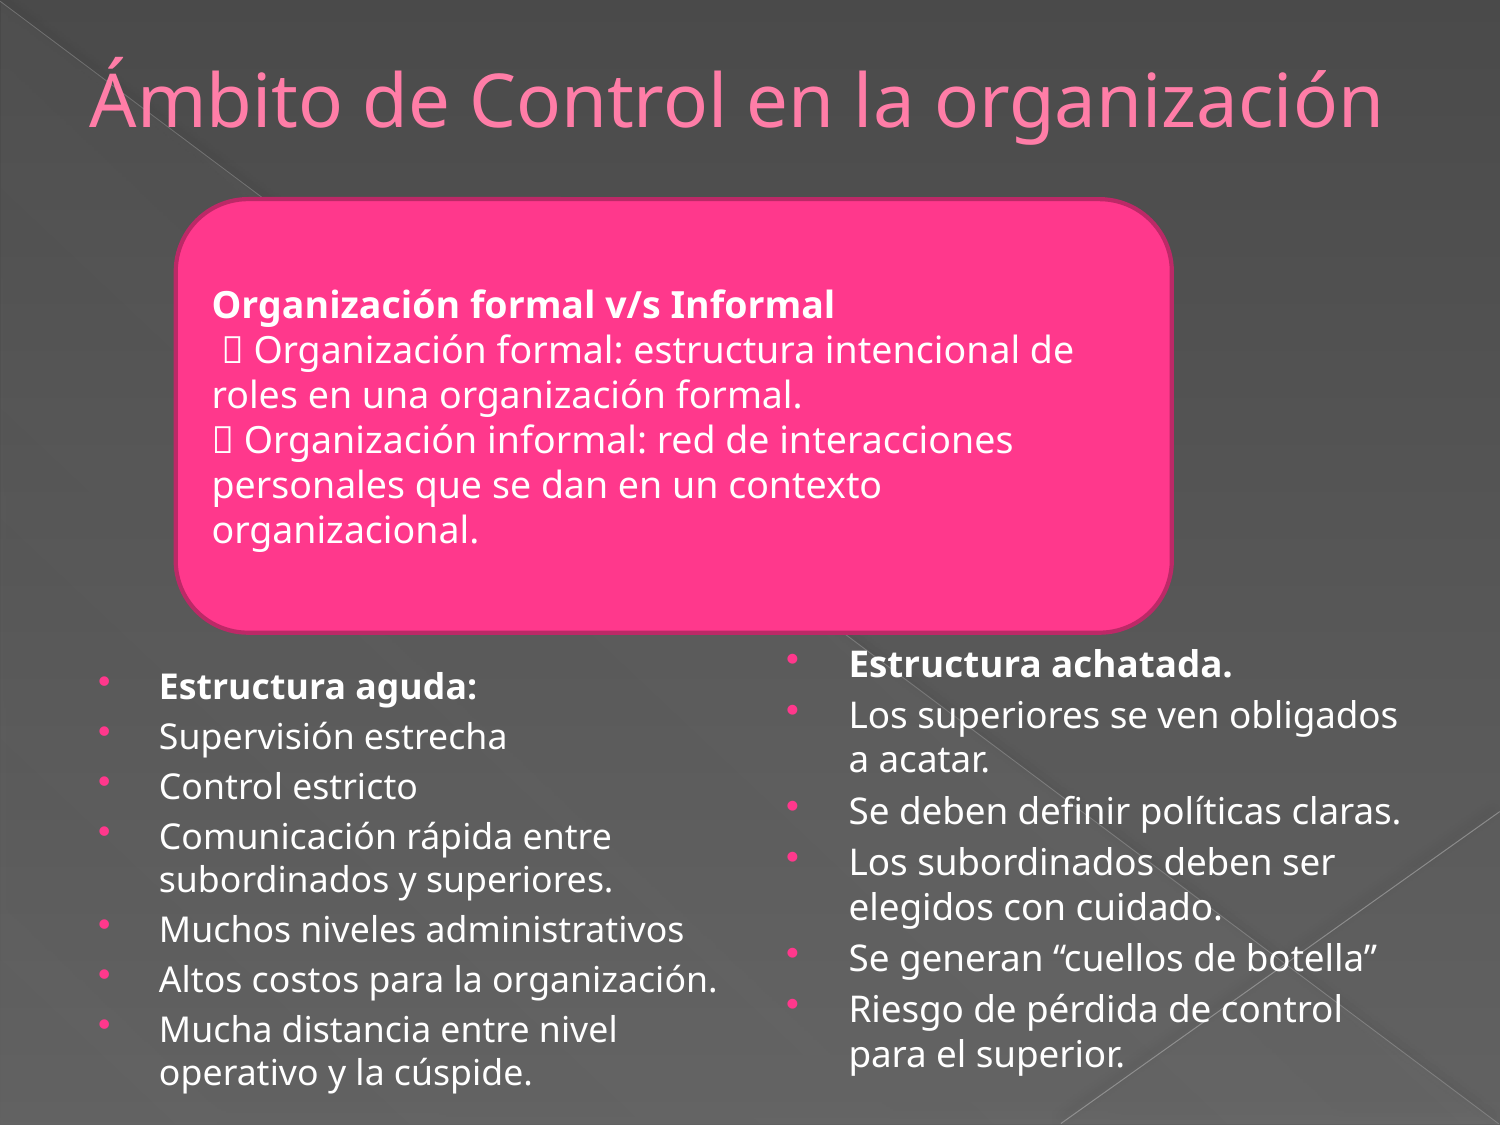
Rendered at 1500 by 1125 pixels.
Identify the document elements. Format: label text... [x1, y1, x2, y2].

title Ámbito de Control en la organización [75, 43, 1425, 153]
list Estructura aguda: Supervisión estrecha Control estricto Comunicación rápida entre subordinados y superiores. Muchos niveles administrativos Altos costos para la organización. Mucha distancia entre nivel operativo y la cúspide. [75, 656, 738, 1125]
list Estructura achatada. Los superiores se ven obligados a acatar. Se deben definir políticas claras. Los subordinados deben ser elegidos con cuidado. Se generan “cuellos de botella” Riesgo de pérdida de control para el superior. [762, 632, 1425, 1125]
text_box Organización formal v/s Informal  Organización formal: estructura intencional de roles en una organización formal.  Organización informal: red de interacciones personales que se dan en un contexto organizacional. [173, 196, 1174, 635]
